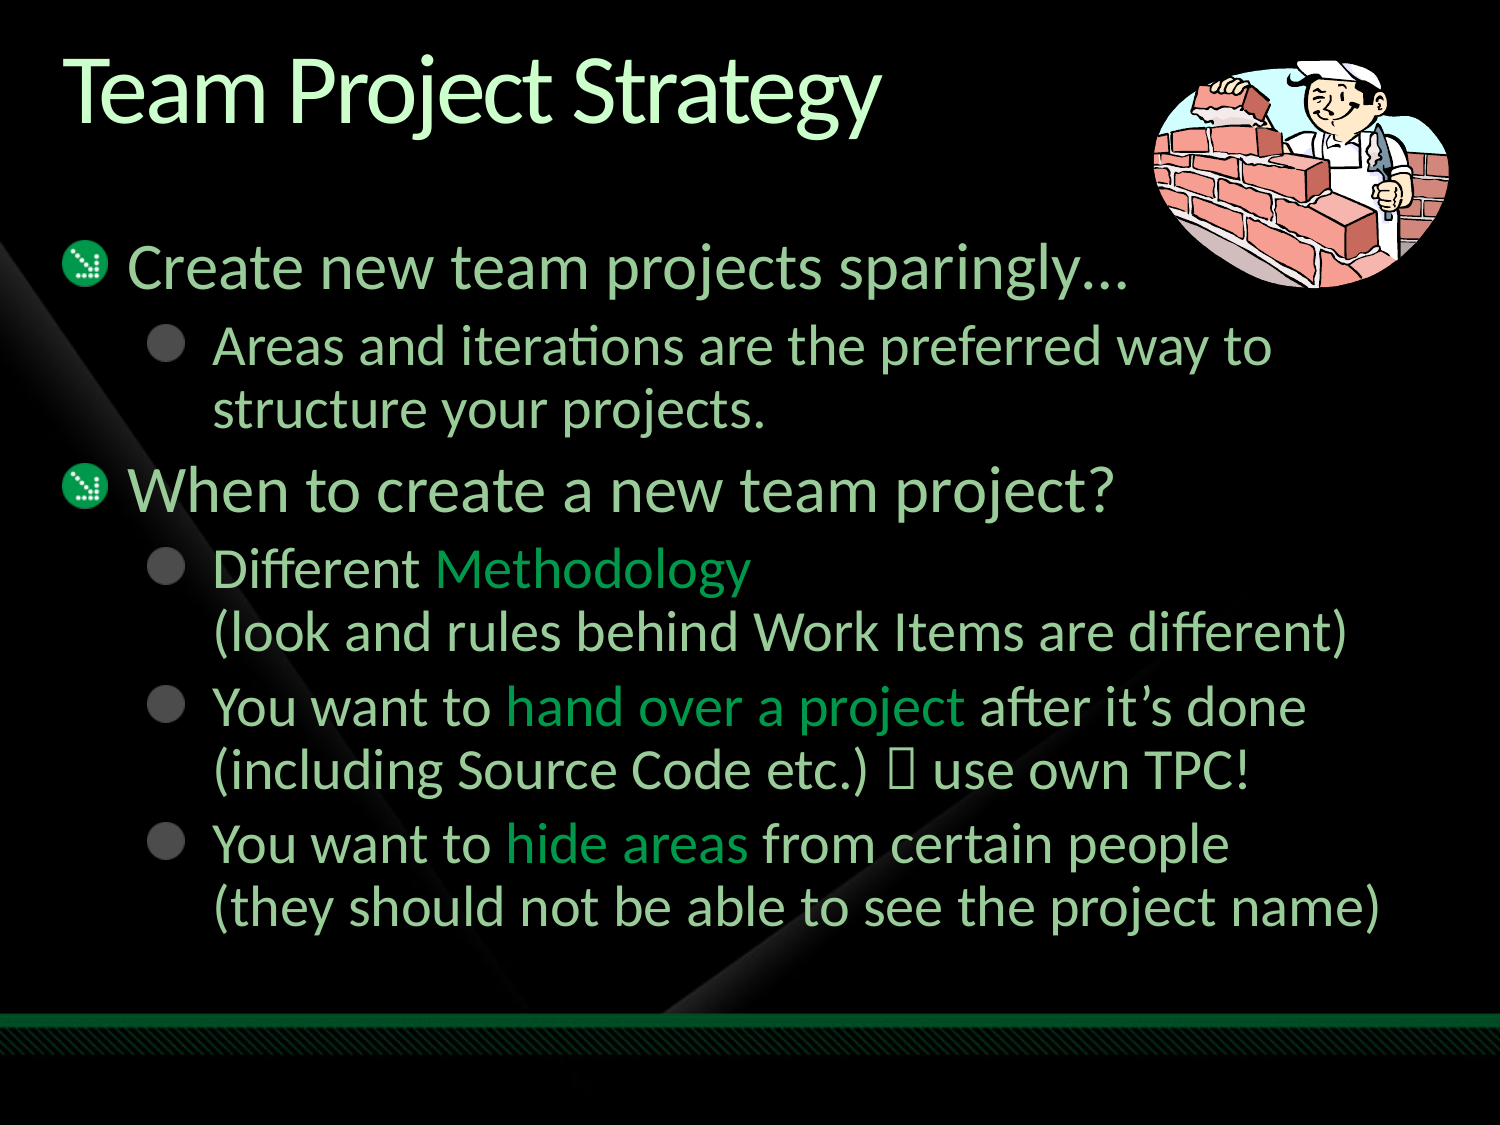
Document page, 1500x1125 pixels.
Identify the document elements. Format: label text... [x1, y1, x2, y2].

picture [0, 0, 1500, 1125]
title Team Project Strategy [62, 37, 1147, 147]
list Create new team projects sparingly… Areas and iterations are the preferred way to structure your projects. When to create a new team project? Different Methodology (look and rules behind Work Items are different) You want to hand over a project after it’s done (including Source Code etc.)  use own TPC! You want to hide areas from certain people (they should not be able to see the project name) [62, 231, 1438, 980]
